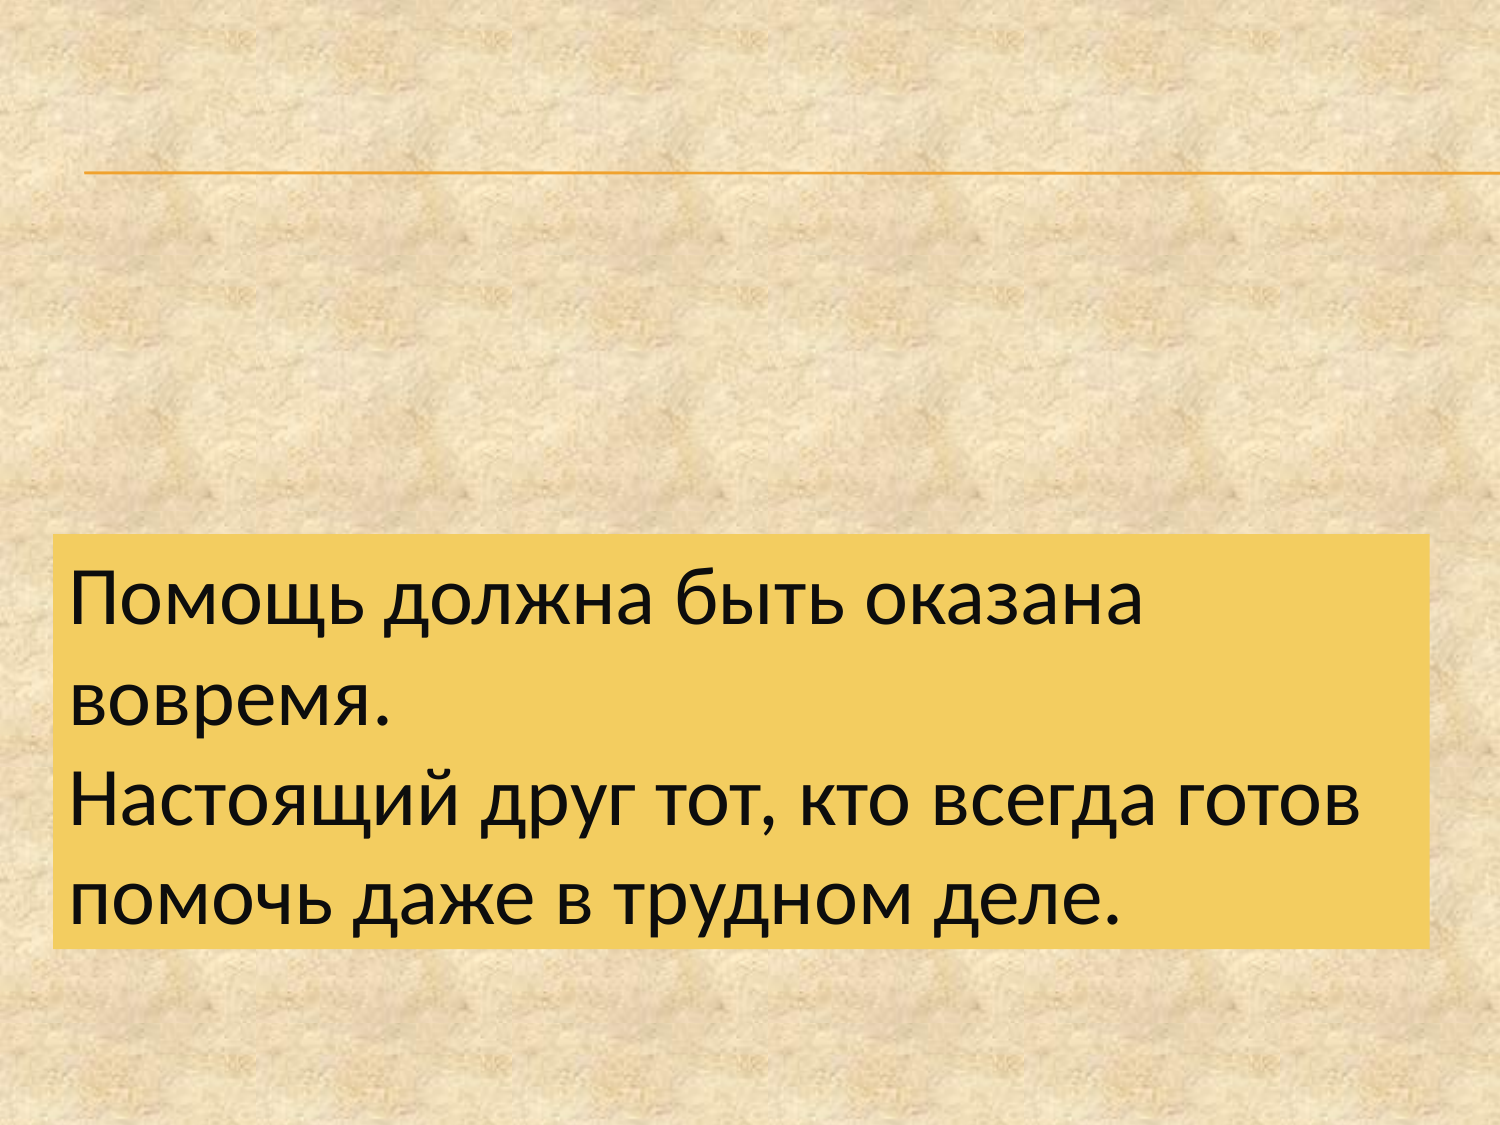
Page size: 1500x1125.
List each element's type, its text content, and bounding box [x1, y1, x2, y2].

picture [0, 0, 1500, 1125]
text_box Помощь должна быть оказана вовремя. Настоящий друг тот, кто всегда готов помочь даже в трудном деле. [53, 534, 1430, 950]
